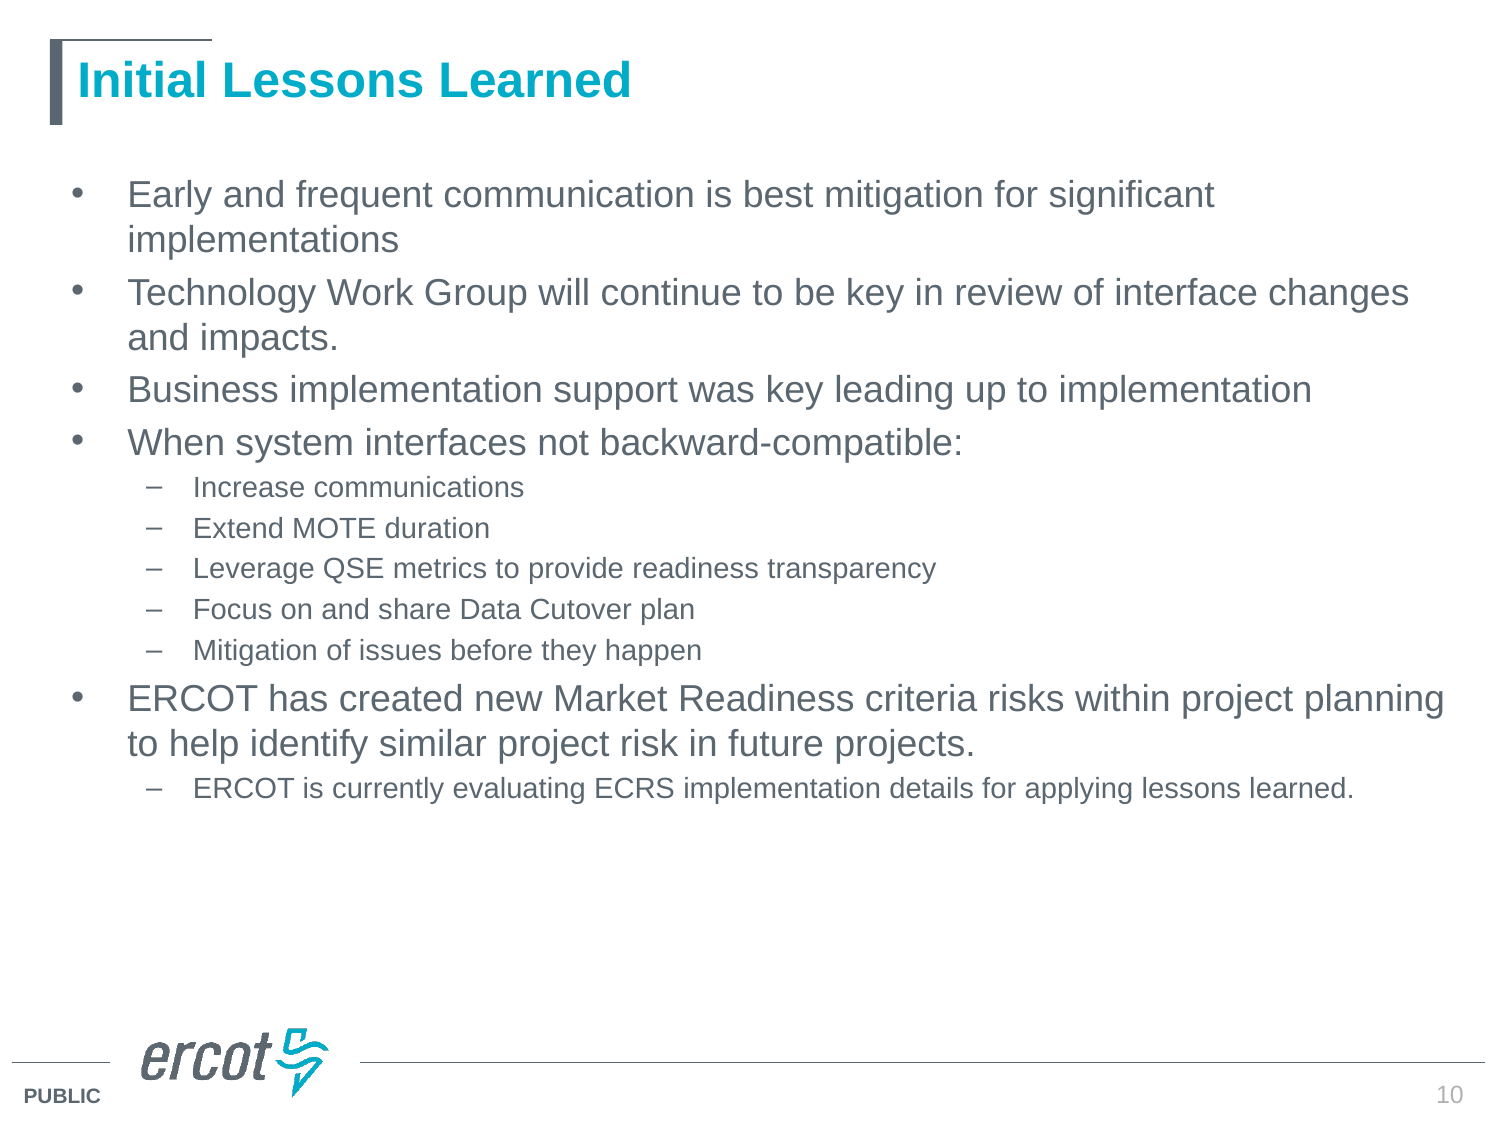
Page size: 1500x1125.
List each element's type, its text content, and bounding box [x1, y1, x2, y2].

title Initial Lessons Learned [62, 39, 1450, 162]
list Early and frequent communication is best mitigation for significant implementations Technology Work Group will continue to be key in review of interface changes and impacts. Business implementation support was key leading up to implementation When system interfaces not backward-compatible: Increase communications Extend MOTE duration Leverage QSE metrics to provide readiness transparency Focus on and share Data Cutover plan Mitigation of issues before they happen ERCOT has created new Market Readiness criteria risks within project planning to help identify similar project risk in future projects. ERCOT is currently evaluating ECRS implementation details for applying lessons learned. [56, 162, 1488, 1038]
picture [137, 1038, 332, 1100]
slide_number 10 [1412, 1076, 1488, 1112]
